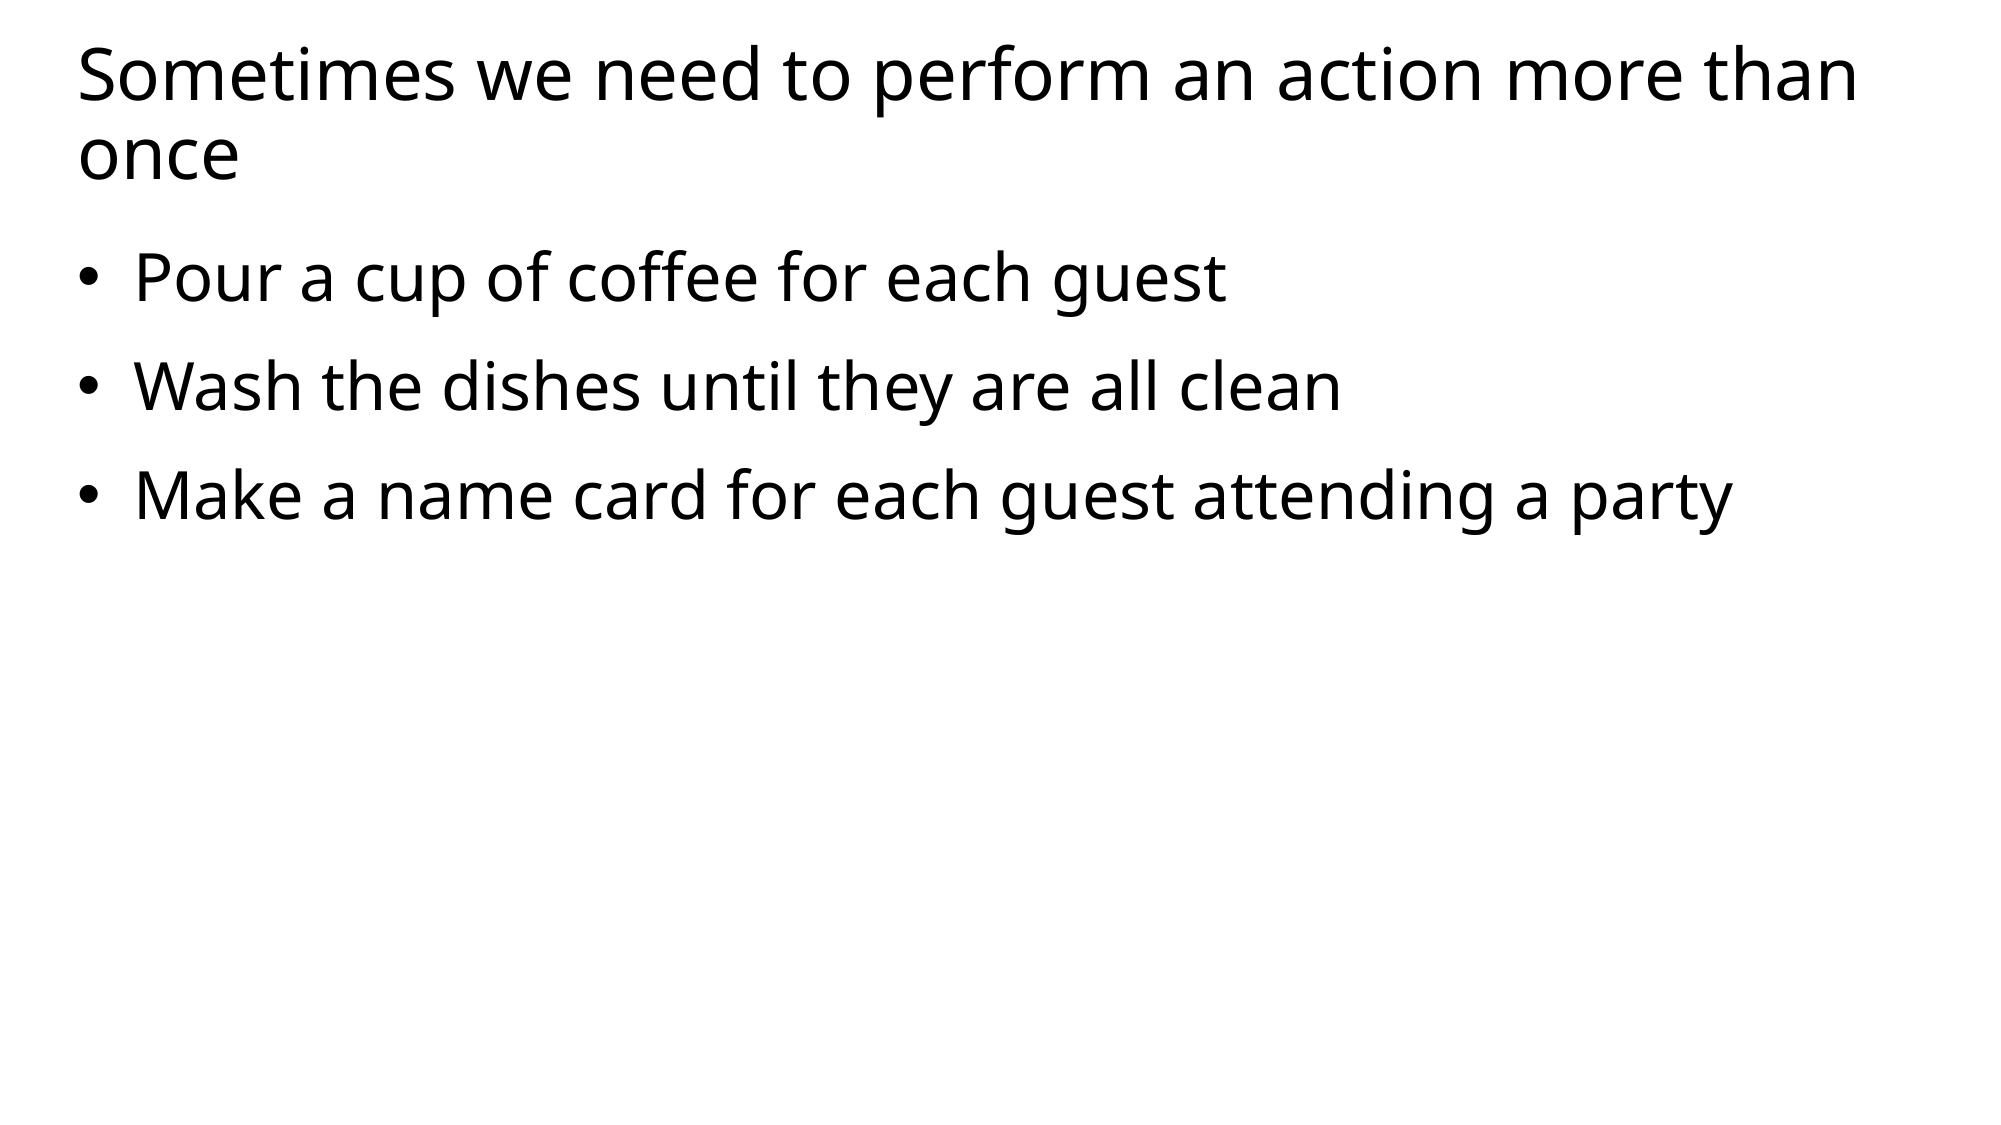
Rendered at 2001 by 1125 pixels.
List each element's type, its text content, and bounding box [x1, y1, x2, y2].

title Sometimes we need to perform an action more than once [62, 29, 1953, 205]
list Pour a cup of coffee for each guest Wash the dishes until they are all clean Make a name card for each guest attending a party [62, 227, 1953, 1096]
